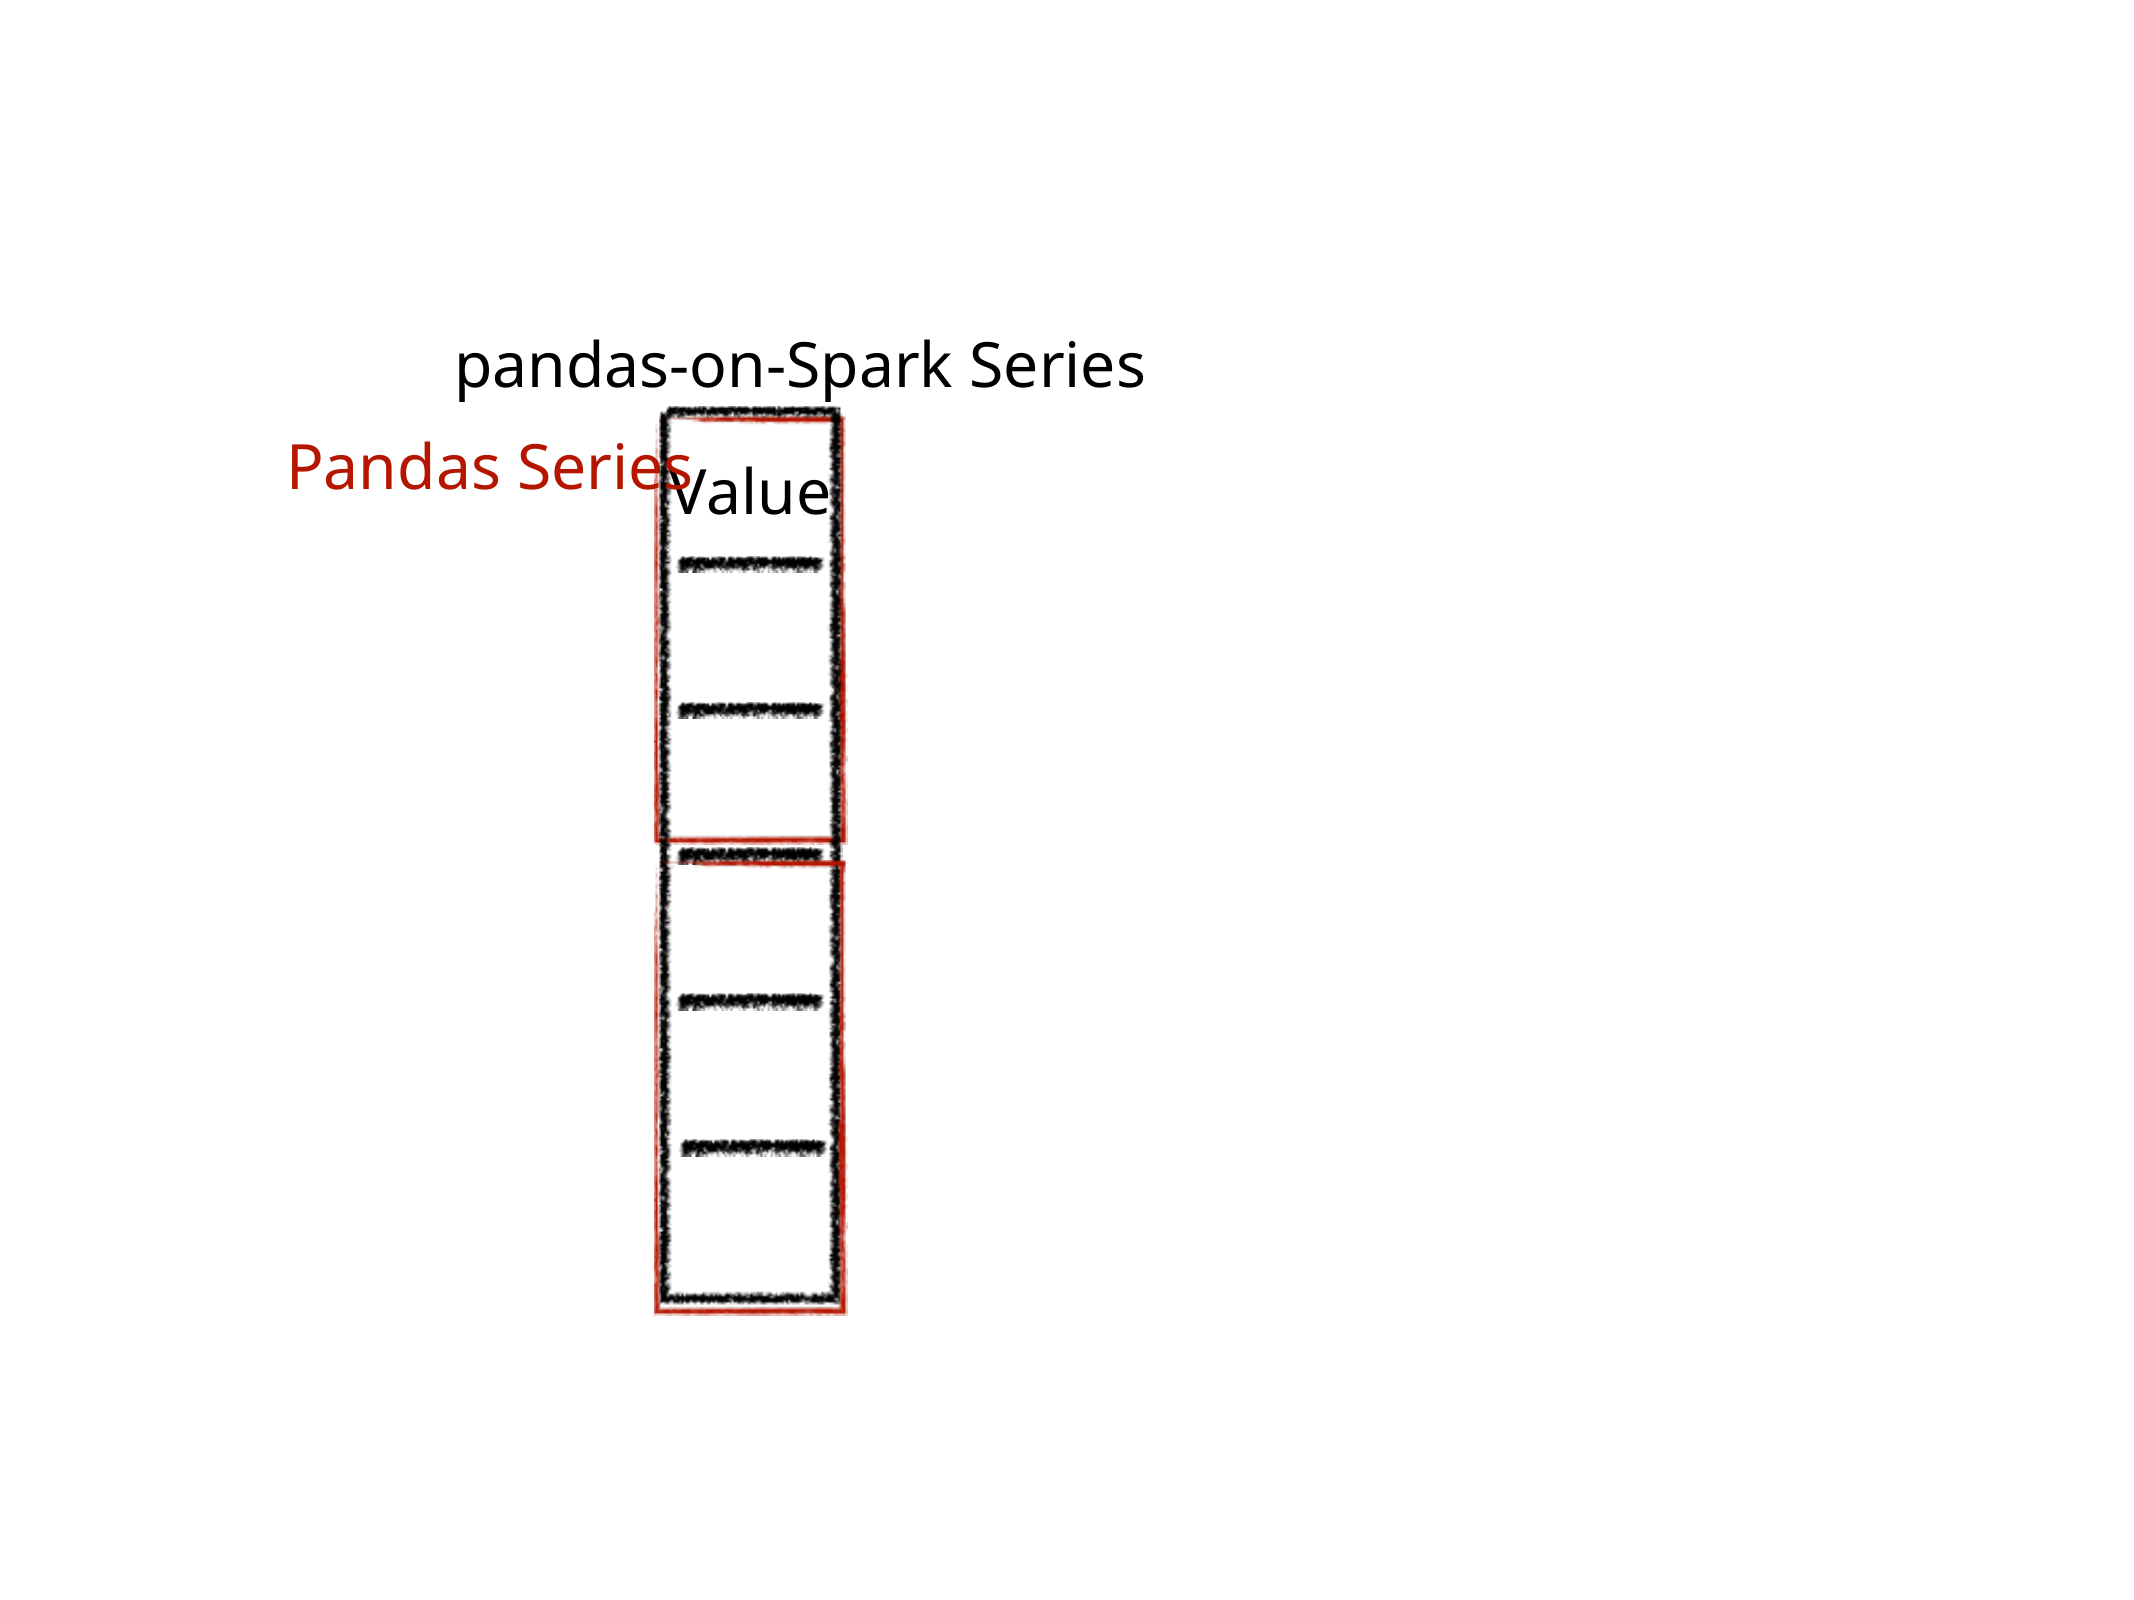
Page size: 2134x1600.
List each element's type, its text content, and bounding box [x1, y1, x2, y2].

text_box pandas-on-Spark Series [446, 317, 1156, 409]
picture [654, 859, 848, 1316]
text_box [659, 405, 843, 859]
picture [654, 416, 659, 846]
text_box Pandas Series [277, 419, 654, 511]
picture [843, 416, 848, 846]
